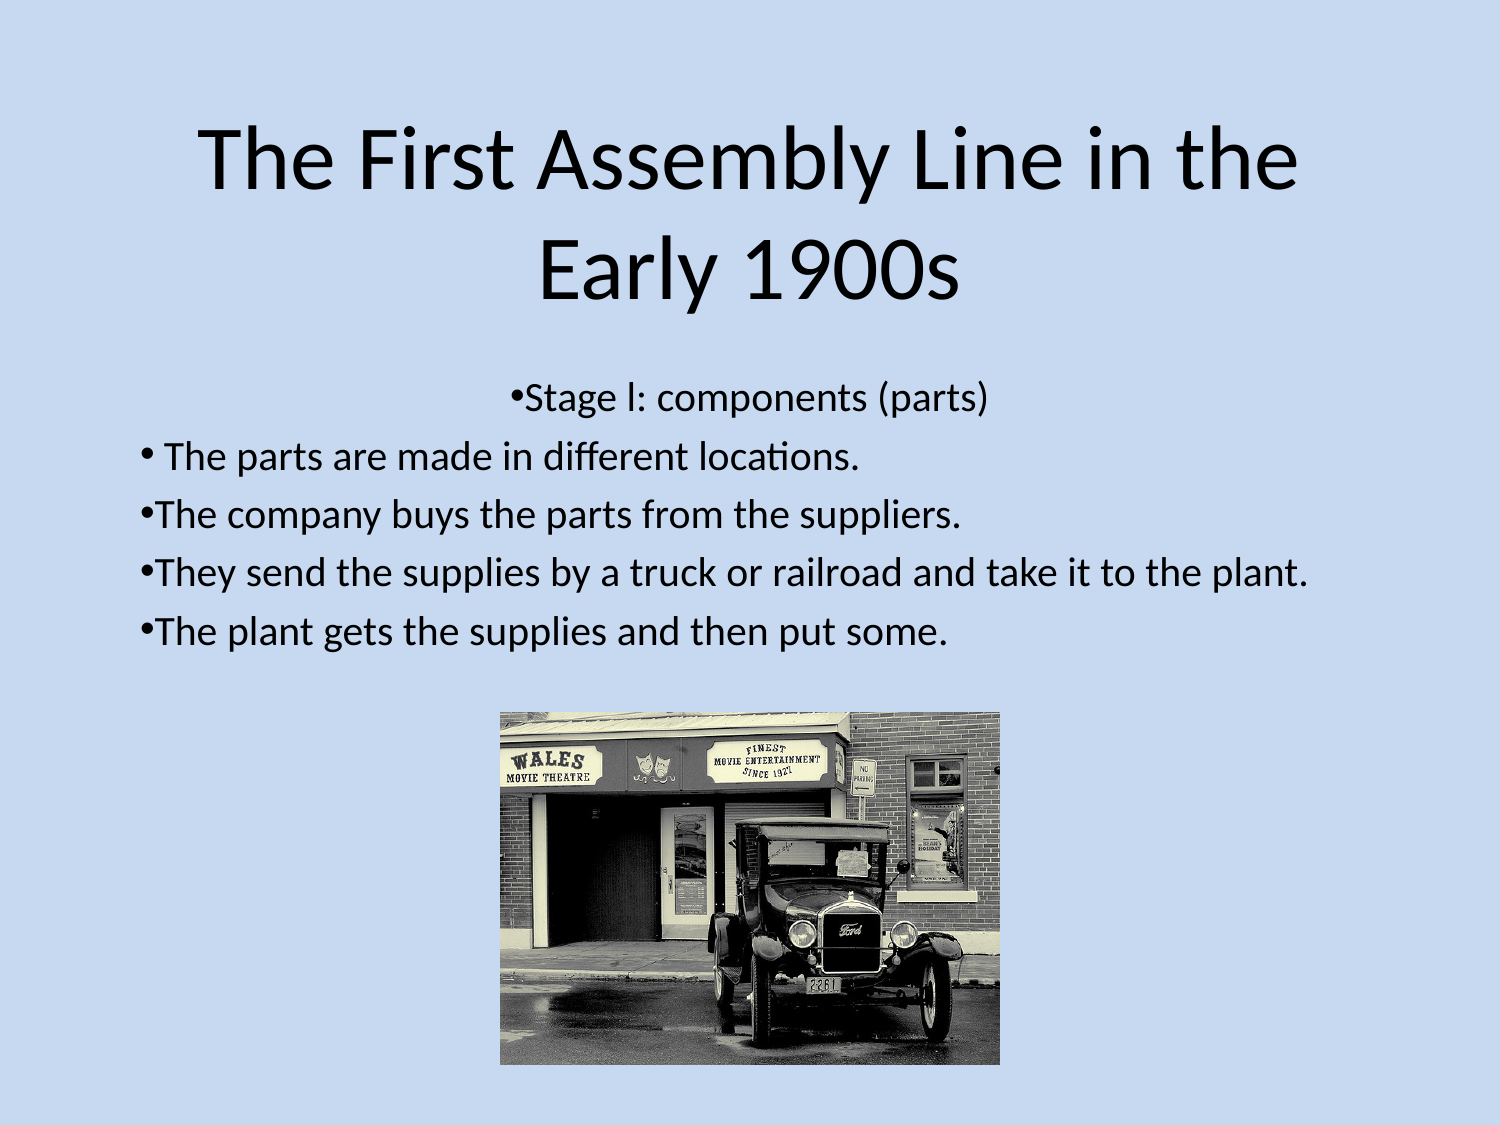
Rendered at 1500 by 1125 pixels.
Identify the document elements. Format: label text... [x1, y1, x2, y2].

subtitle Stage l: components (parts) The parts are made in different locations. The company buys the parts from the suppliers. They send the supplies by a truck or railroad and take it to the plant. The plant gets the supplies and then put some. [125, 362, 1375, 650]
picture [499, 712, 1001, 1065]
title The First Assembly Line in the Early 1900s [112, 87, 1388, 329]
